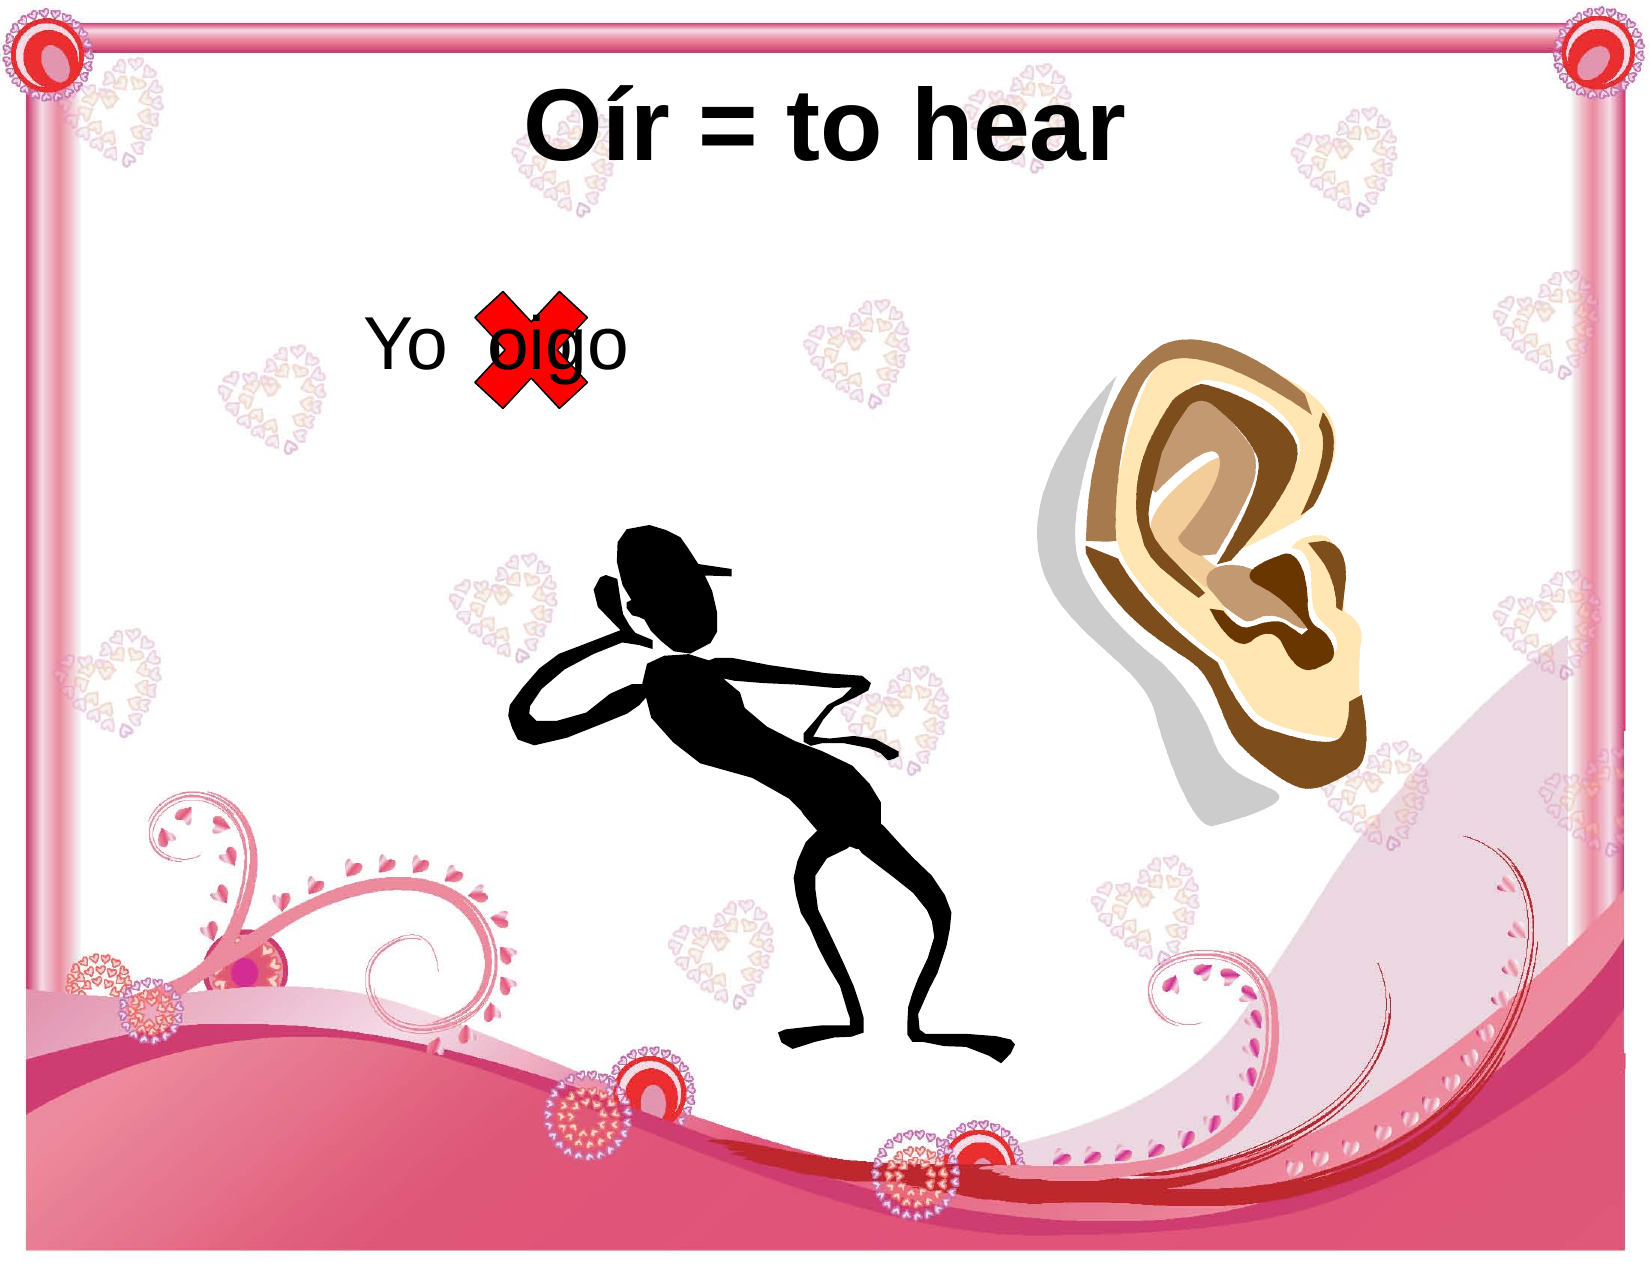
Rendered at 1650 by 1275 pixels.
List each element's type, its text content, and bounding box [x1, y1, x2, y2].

text_box [544, 392, 578, 409]
title Oír = to hear [82, 51, 1568, 264]
picture [0, 0, 1650, 1275]
list Yo [99, 287, 493, 428]
text_box [485, 392, 519, 409]
text_box oigo [472, 286, 1010, 392]
